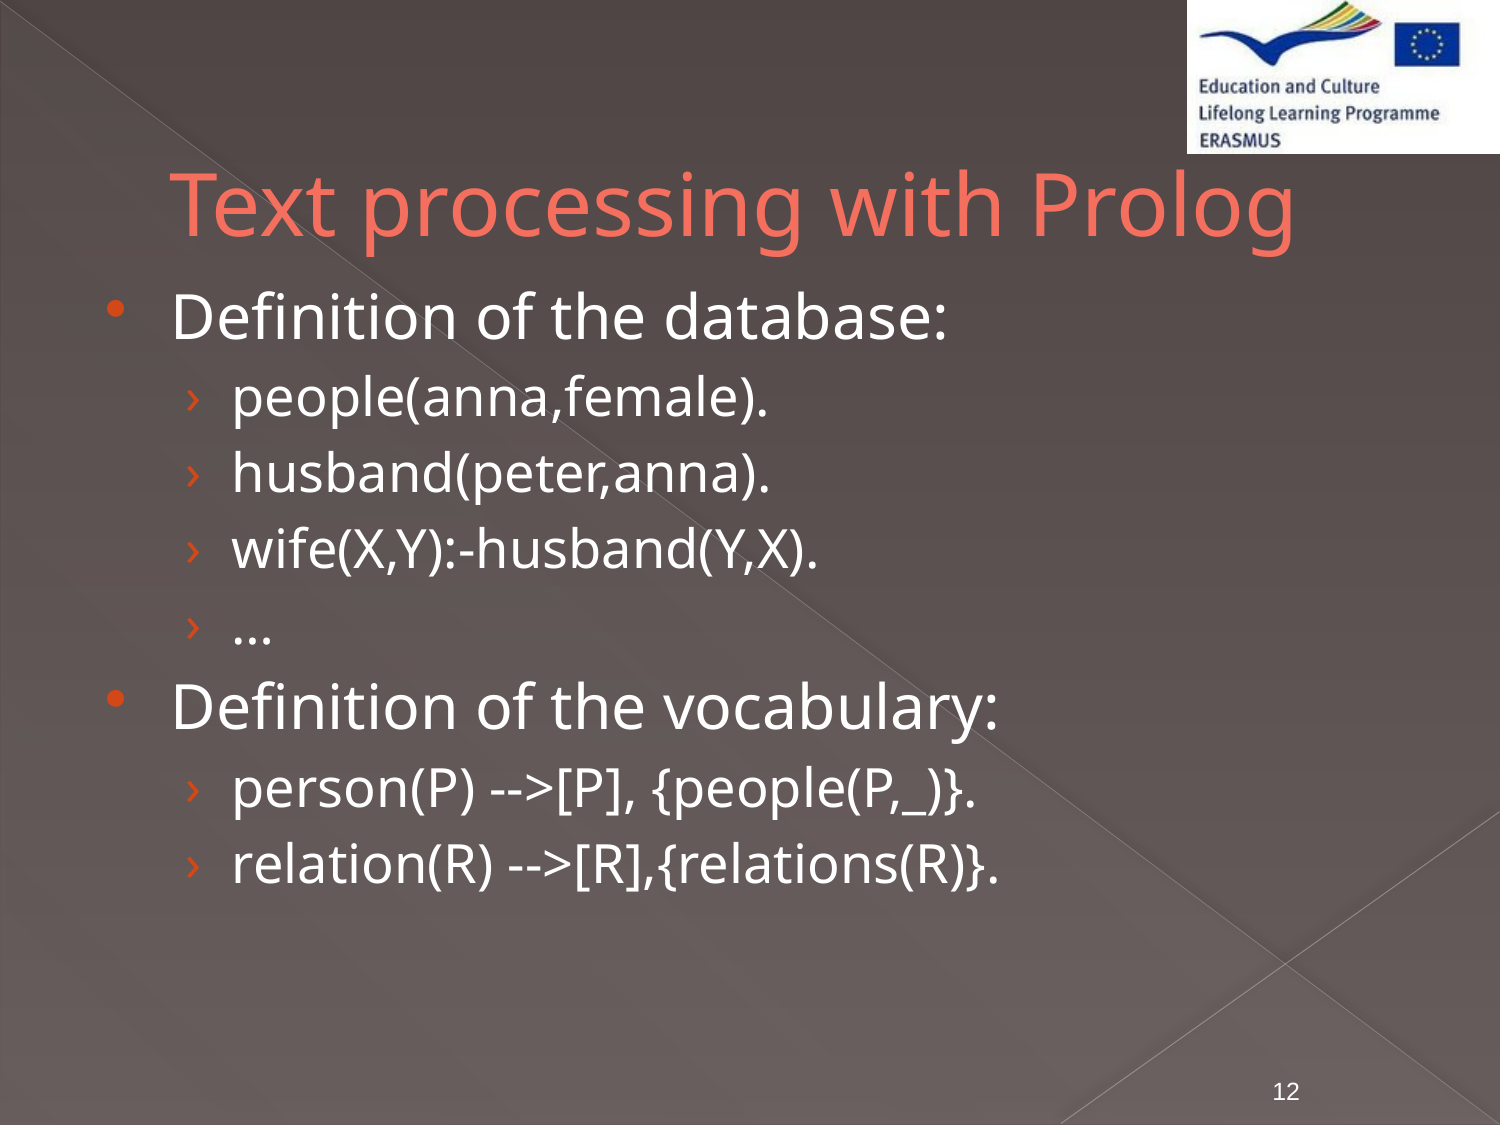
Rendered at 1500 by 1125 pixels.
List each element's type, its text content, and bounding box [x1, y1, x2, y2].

list Definition of the database: people(anna,female). husband(peter,anna). wife(X,Y):-husband(Y,X). … Definition of the vocabulary: person(P) -->[P], {people(P,_)}. relation(R) -->[R],{relations(R)}. [82, 269, 1432, 1020]
title Text processing with Prolog [75, 86, 1425, 317]
picture [1187, 0, 1500, 154]
slide_number 12 [1245, 1063, 1328, 1113]
